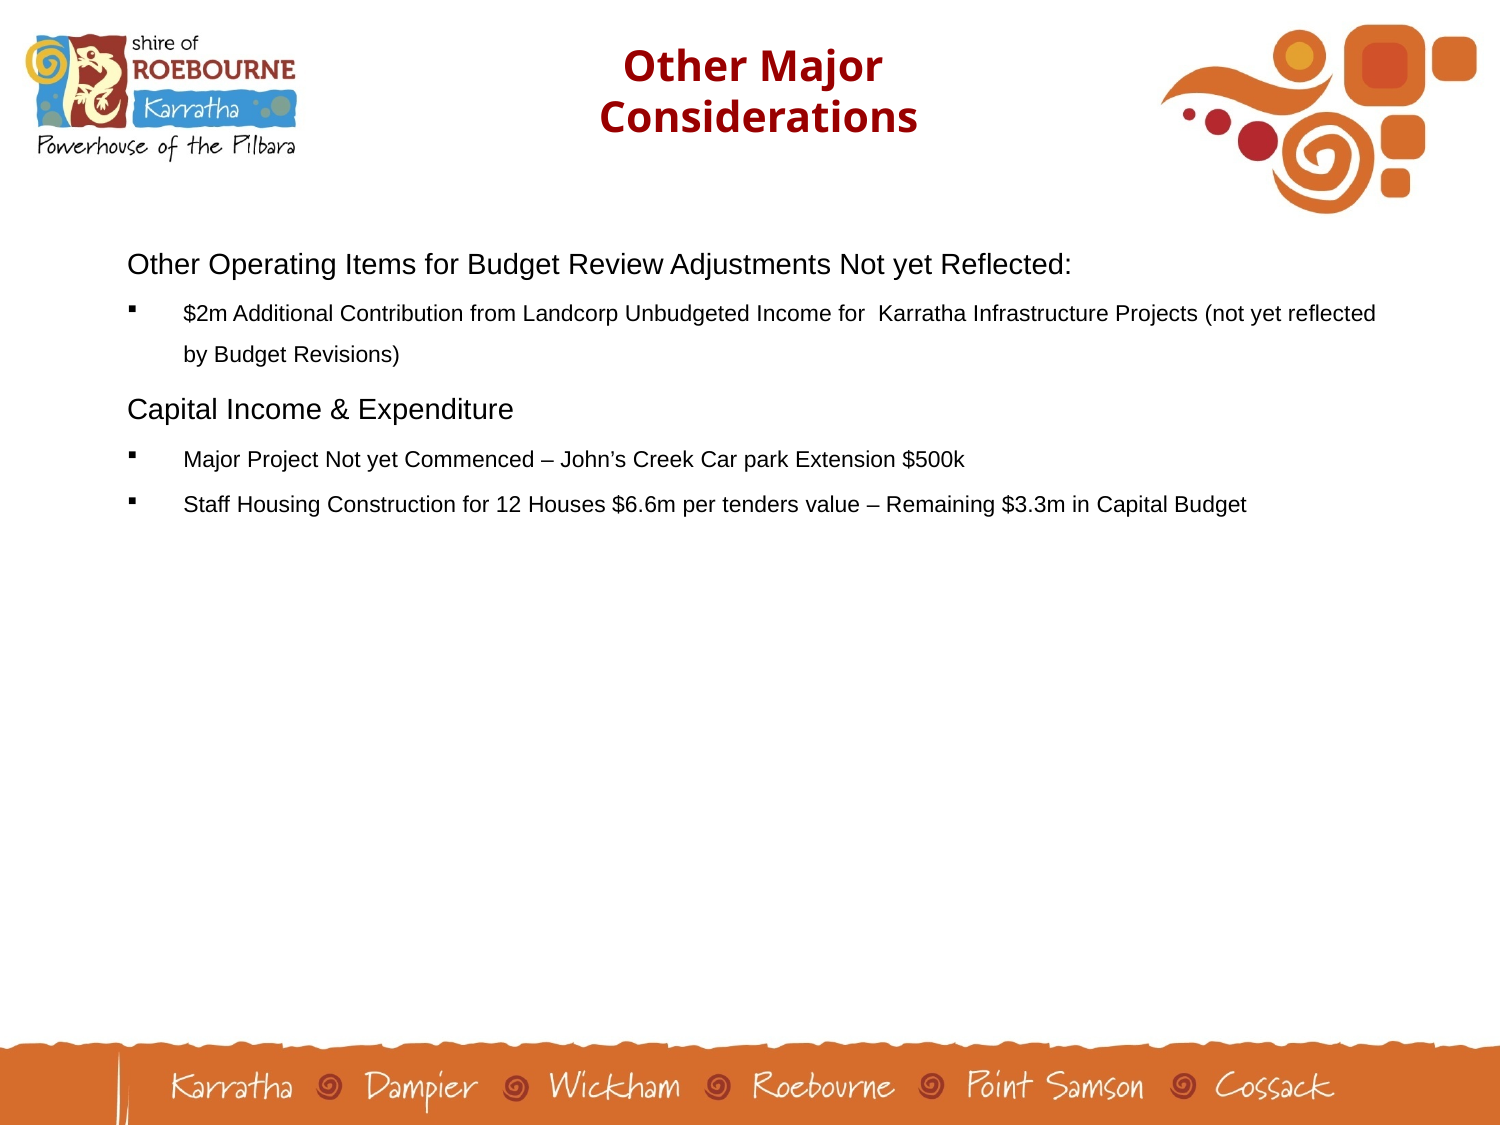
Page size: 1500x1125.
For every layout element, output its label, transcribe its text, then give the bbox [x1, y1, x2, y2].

list Other Operating Items for Budget Review Adjustments Not yet Reflected: $2m Additional Contribution from Landcorp Unbudgeted Income for Karratha Infrastructure Projects (not yet reflected by Budget Revisions) Capital Income & Expenditure Major Project Not yet Commenced – John’s Creek Car park Extension $500k Staff Housing Construction for 12 Houses $6.6m per tenders value – Remaining $3.3m in Capital Budget [112, 219, 1412, 1083]
title Other Major Considerations [17, 30, 1500, 149]
picture [0, 0, 1500, 1125]
